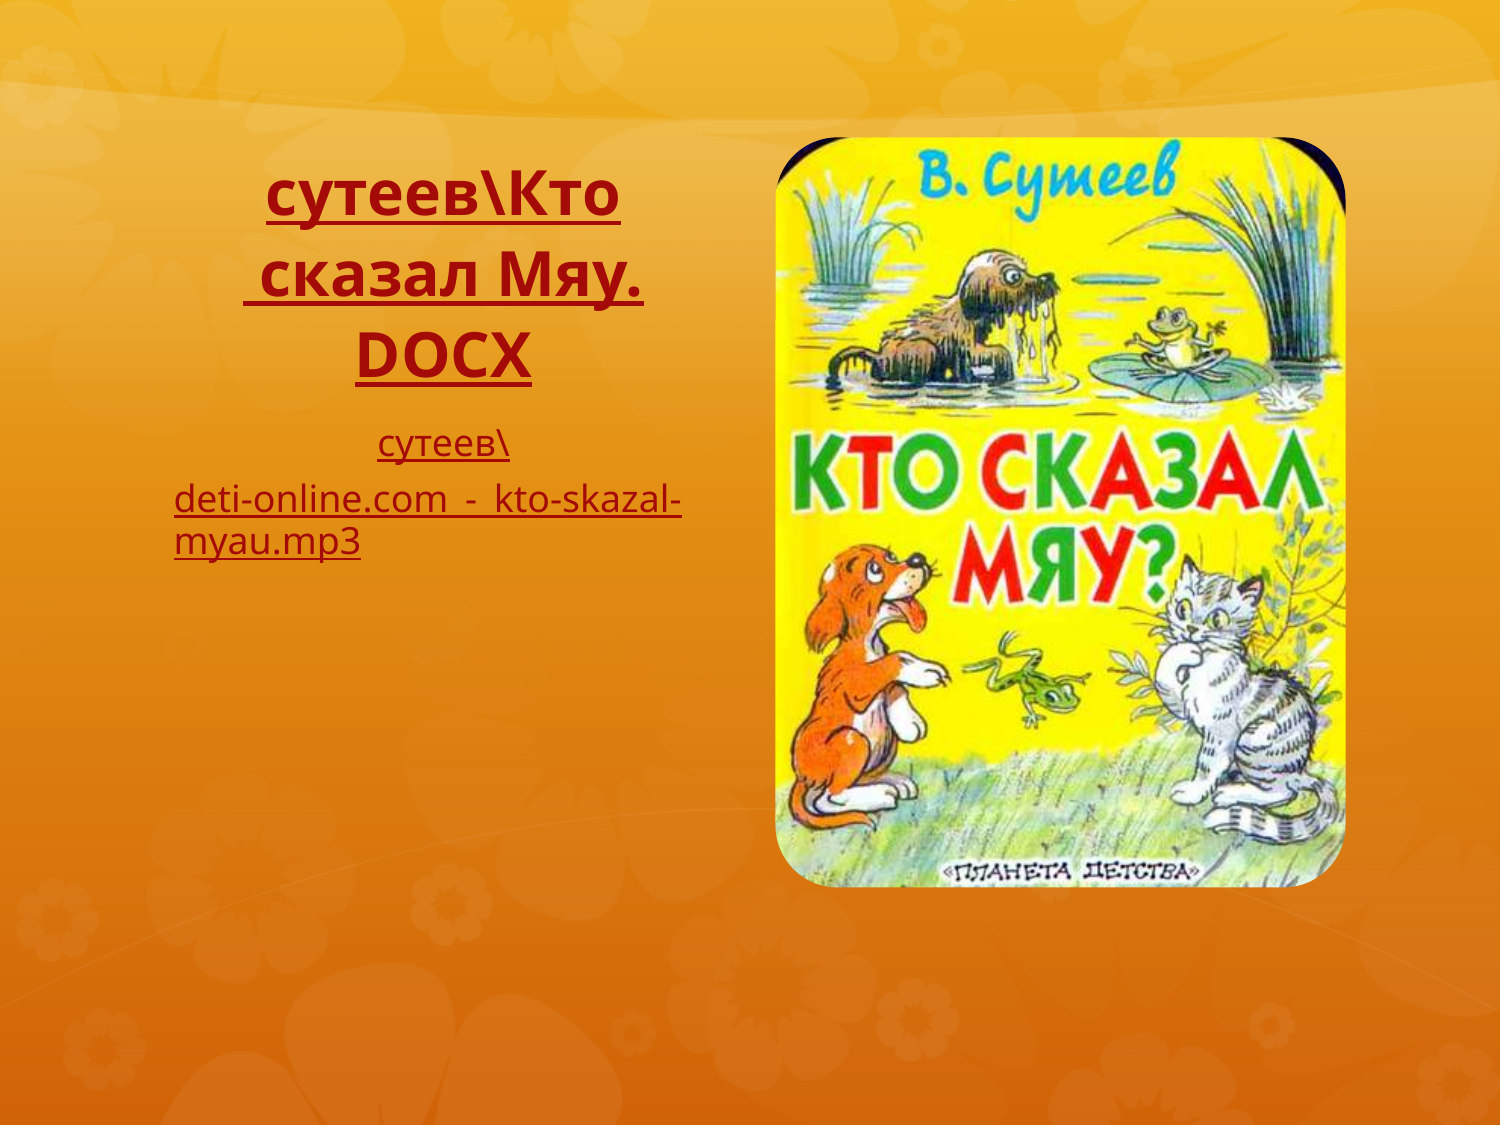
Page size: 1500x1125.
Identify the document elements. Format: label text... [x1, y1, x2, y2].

picture [0, 0, 1500, 1125]
title сутеев\Кто сказал Мяу.DOCX [158, 137, 729, 404]
list сутеев\deti-online.com_-_kto-skazal-myau.mp3 [158, 405, 729, 856]
